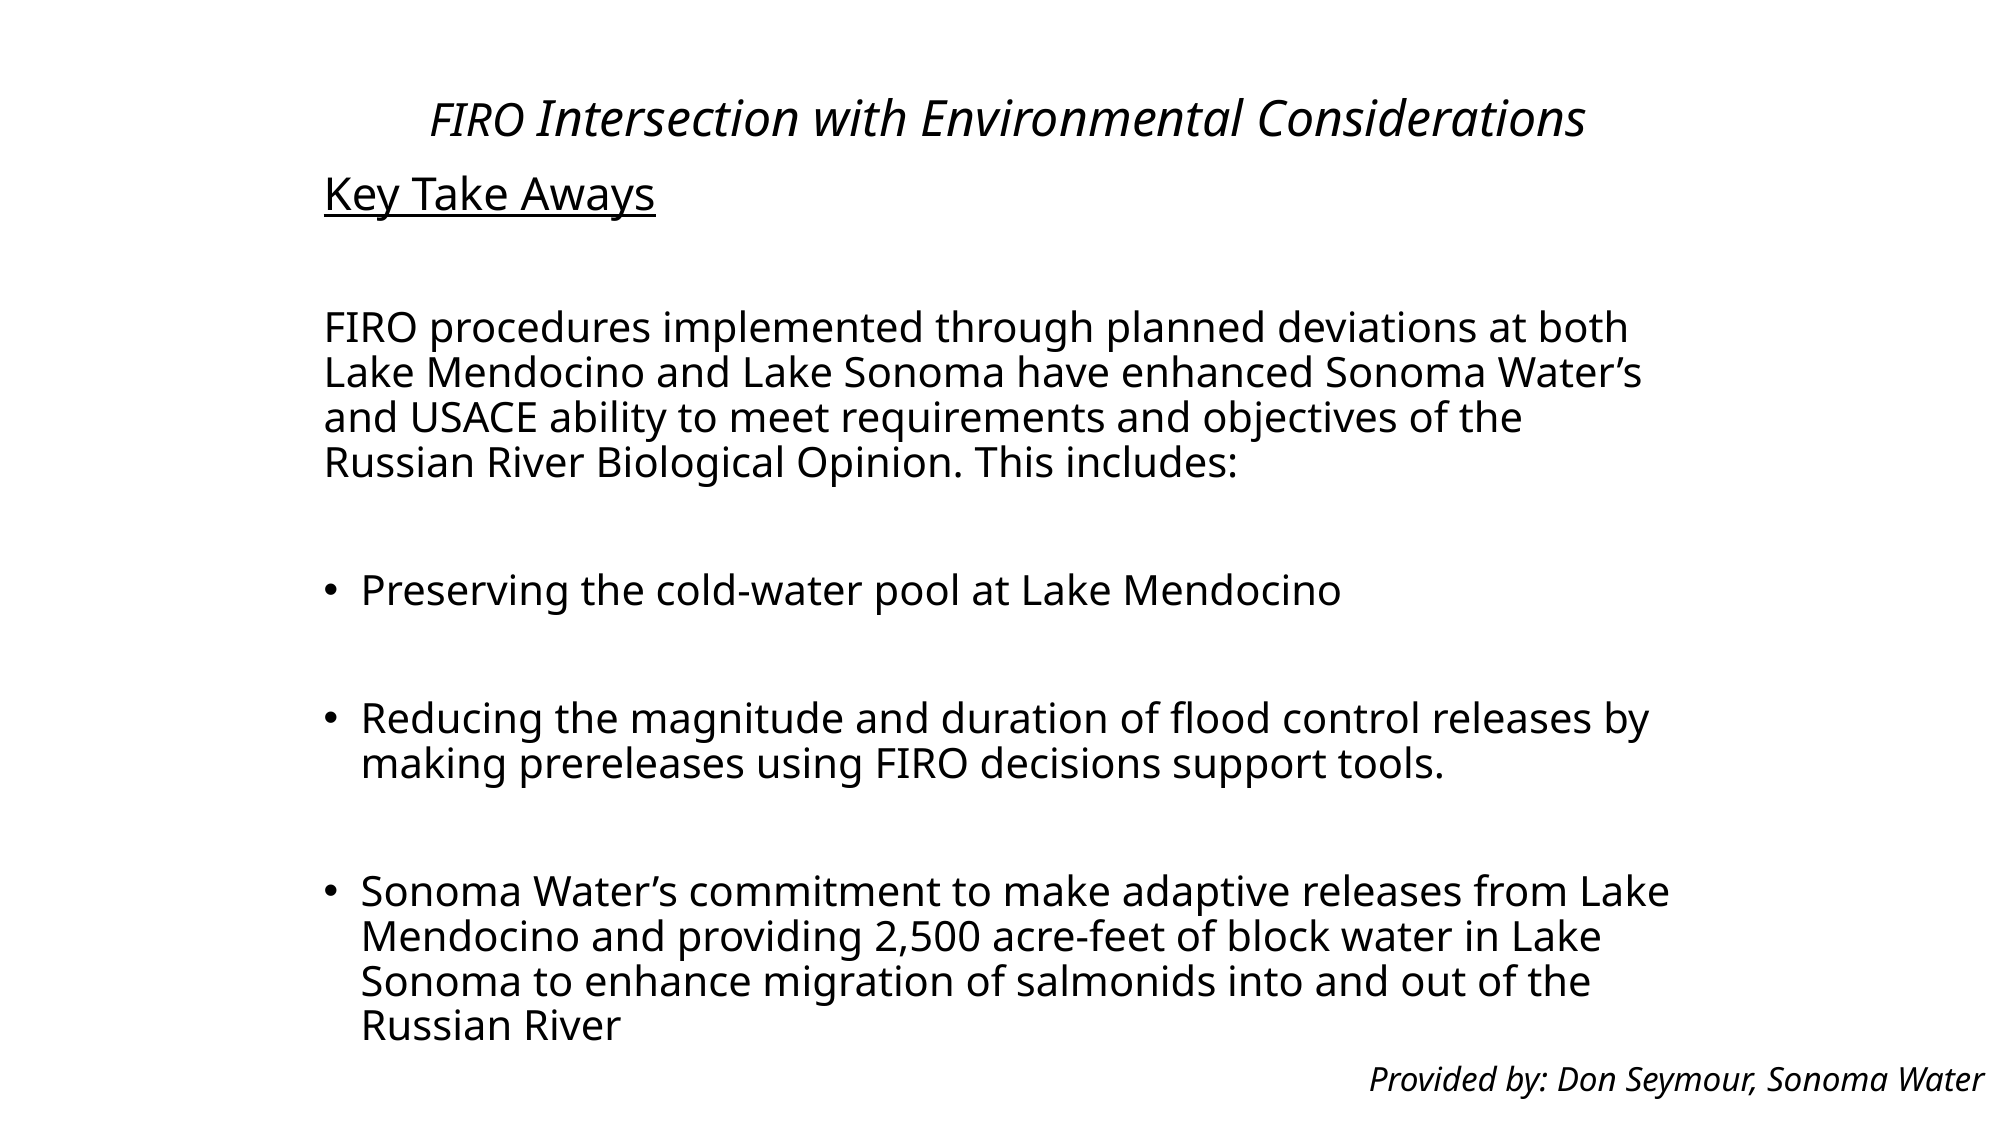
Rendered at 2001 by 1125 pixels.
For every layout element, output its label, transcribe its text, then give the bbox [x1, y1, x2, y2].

list Key Take Aways FIRO procedures implemented through planned deviations at both Lake Mendocino and Lake Sonoma have enhanced Sonoma Water’s and USACE ability to meet requirements and objectives of the Russian River Biological Opinion. This includes: Preserving the cold-water pool at Lake Mendocino Reducing the magnitude and duration of flood control releases by making prereleases using FIRO decisions support tools. Sonoma Water’s commitment to make adaptive releases from Lake Mendocino and providing 2,500 acre-feet of block water in Lake Sonoma to enhance migration of salmonids into and out of the Russian River [308, 171, 1692, 1081]
text_box FIRO Intersection with Environmental Considerations [258, 69, 1759, 171]
title Provided by: Don Seymour, Sonoma Water [1292, 1030, 2000, 1125]
